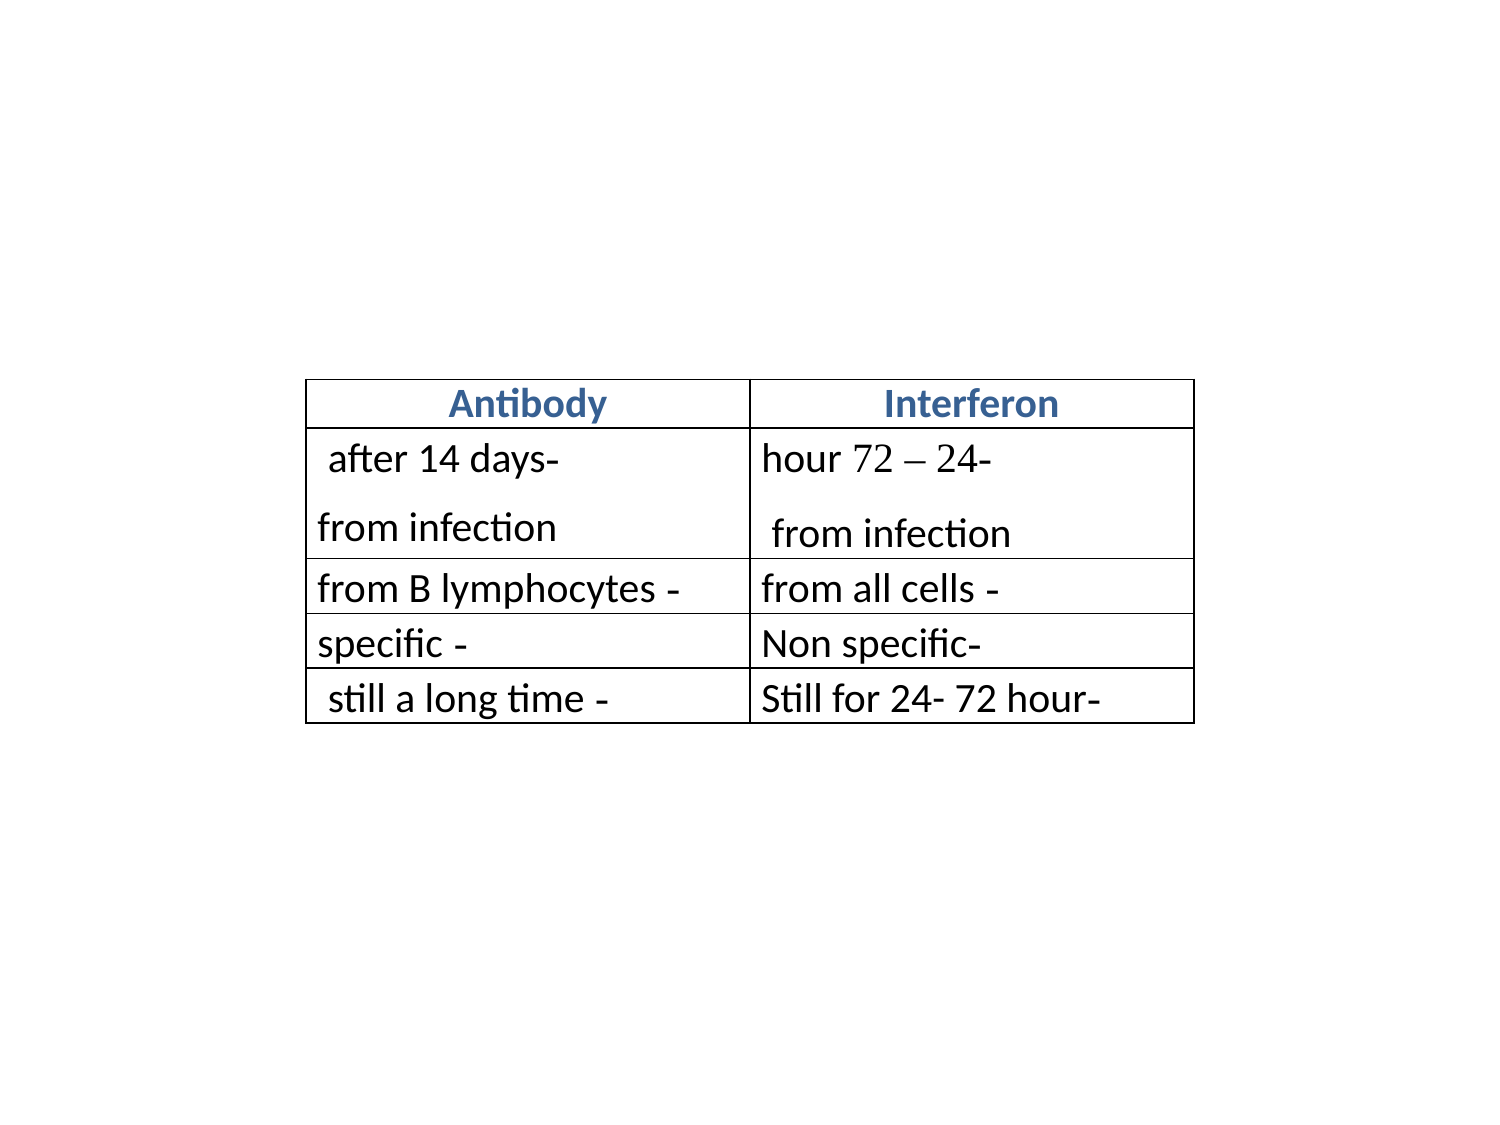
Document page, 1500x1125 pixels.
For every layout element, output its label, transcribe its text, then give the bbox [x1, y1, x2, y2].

table_cell -Non specific [751, 614, 1193, 667]
table_header Antibody [307, 380, 749, 427]
table_cell -after 14 days from infection [307, 429, 749, 558]
table_cell - from all cells [751, 559, 1193, 613]
table_cell -Still for 24- 72 hour [751, 669, 1193, 722]
table_cell - still a long time [307, 669, 749, 722]
table_cell - specific [307, 614, 749, 667]
table_header Interferon [751, 380, 1193, 427]
table_cell - from B lymphocytes [307, 559, 749, 613]
table_cell -24 – 72 hour from infection [751, 429, 1193, 558]
